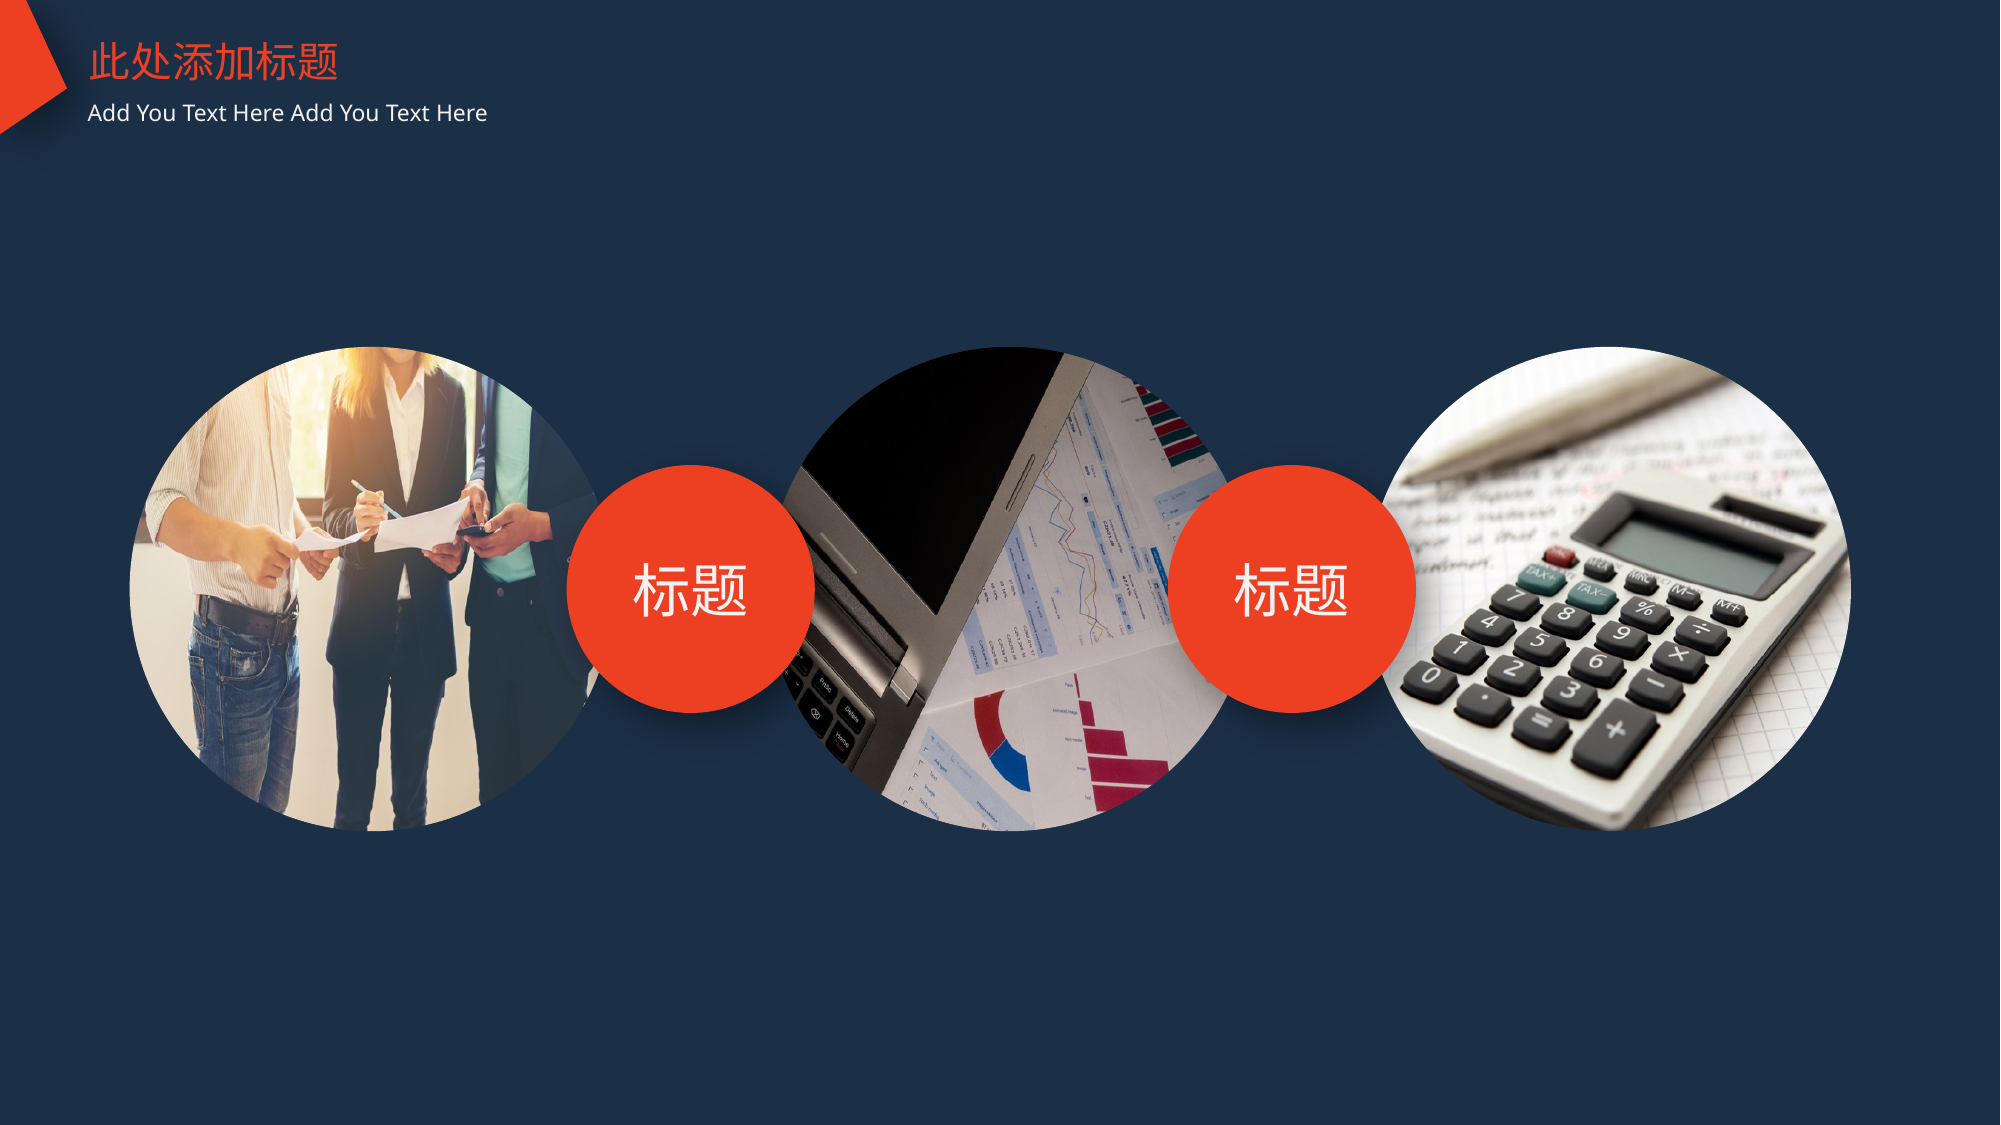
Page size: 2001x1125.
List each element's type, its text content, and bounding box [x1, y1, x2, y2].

text_box [0, 0, 68, 135]
text_box [1392, 346, 1851, 832]
text_box [792, 346, 1225, 832]
text_box 此处添加标题 [77, 28, 355, 83]
text_box 标题 [1167, 465, 1417, 713]
text_box 标题 [566, 465, 815, 713]
text_box [129, 346, 597, 832]
text_box Add You Text Here Add You Text Here [82, 83, 532, 134]
